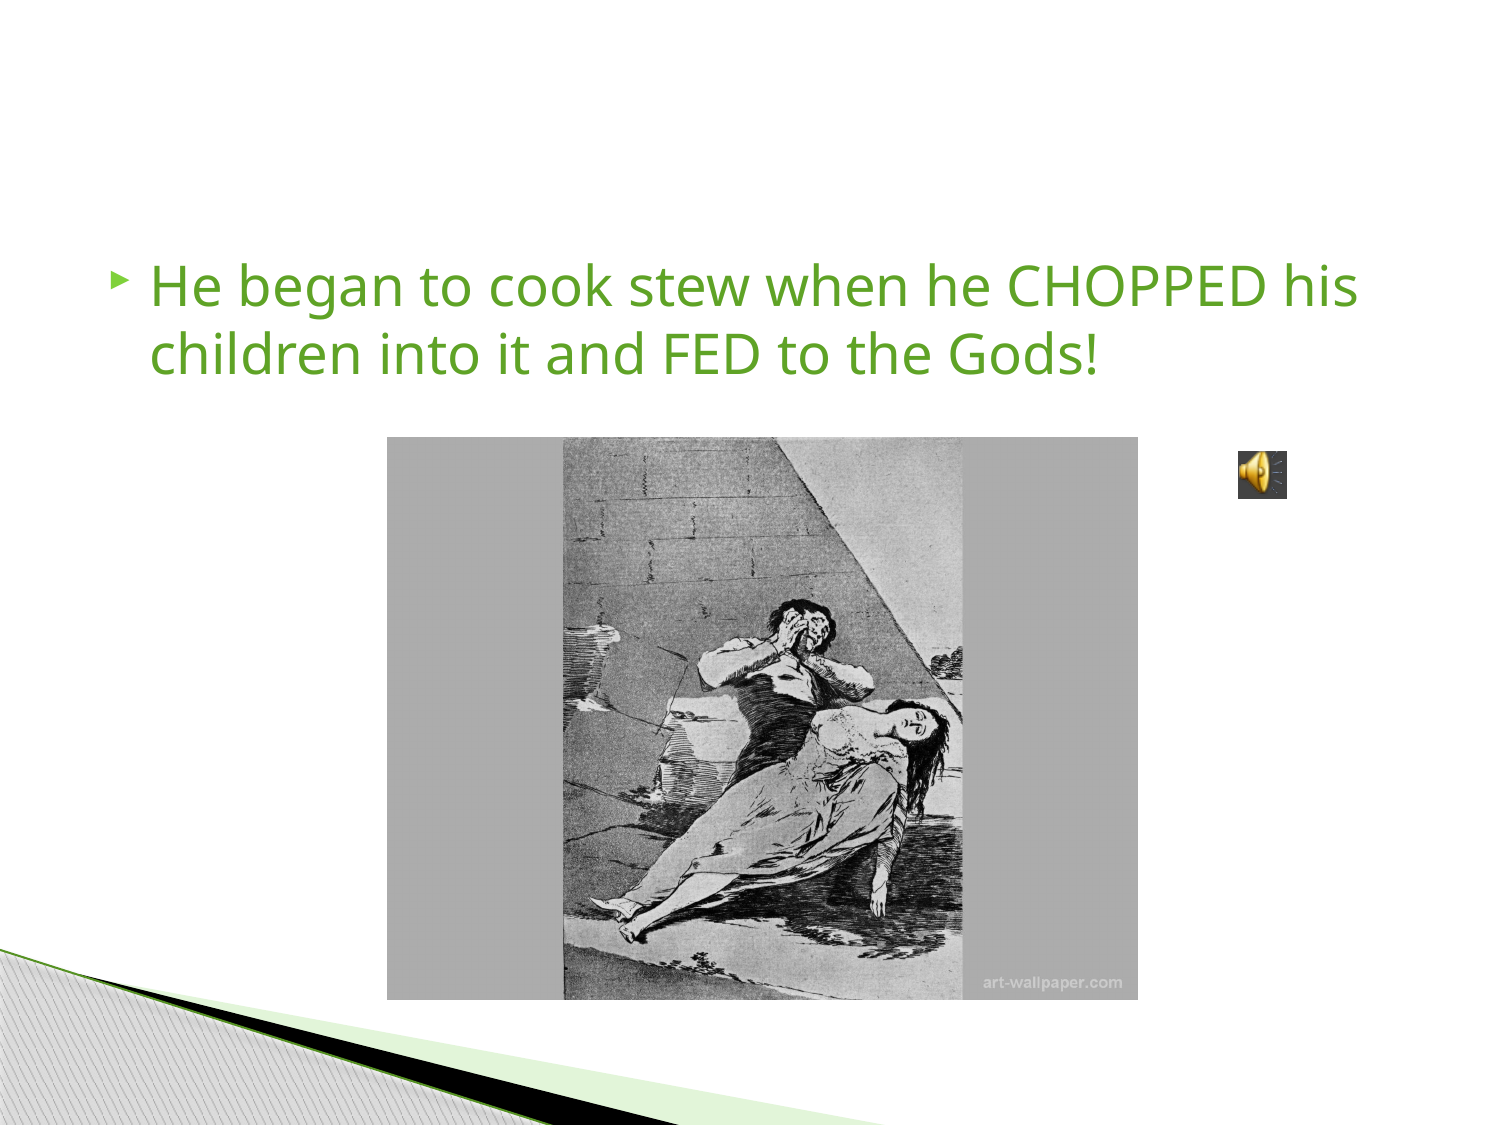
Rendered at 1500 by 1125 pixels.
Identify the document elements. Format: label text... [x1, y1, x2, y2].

picture [387, 437, 1138, 1001]
picture [1237, 449, 1288, 501]
list He began to cook stew when he CHOPPED his children into it and FED to the Gods! [75, 243, 1425, 986]
